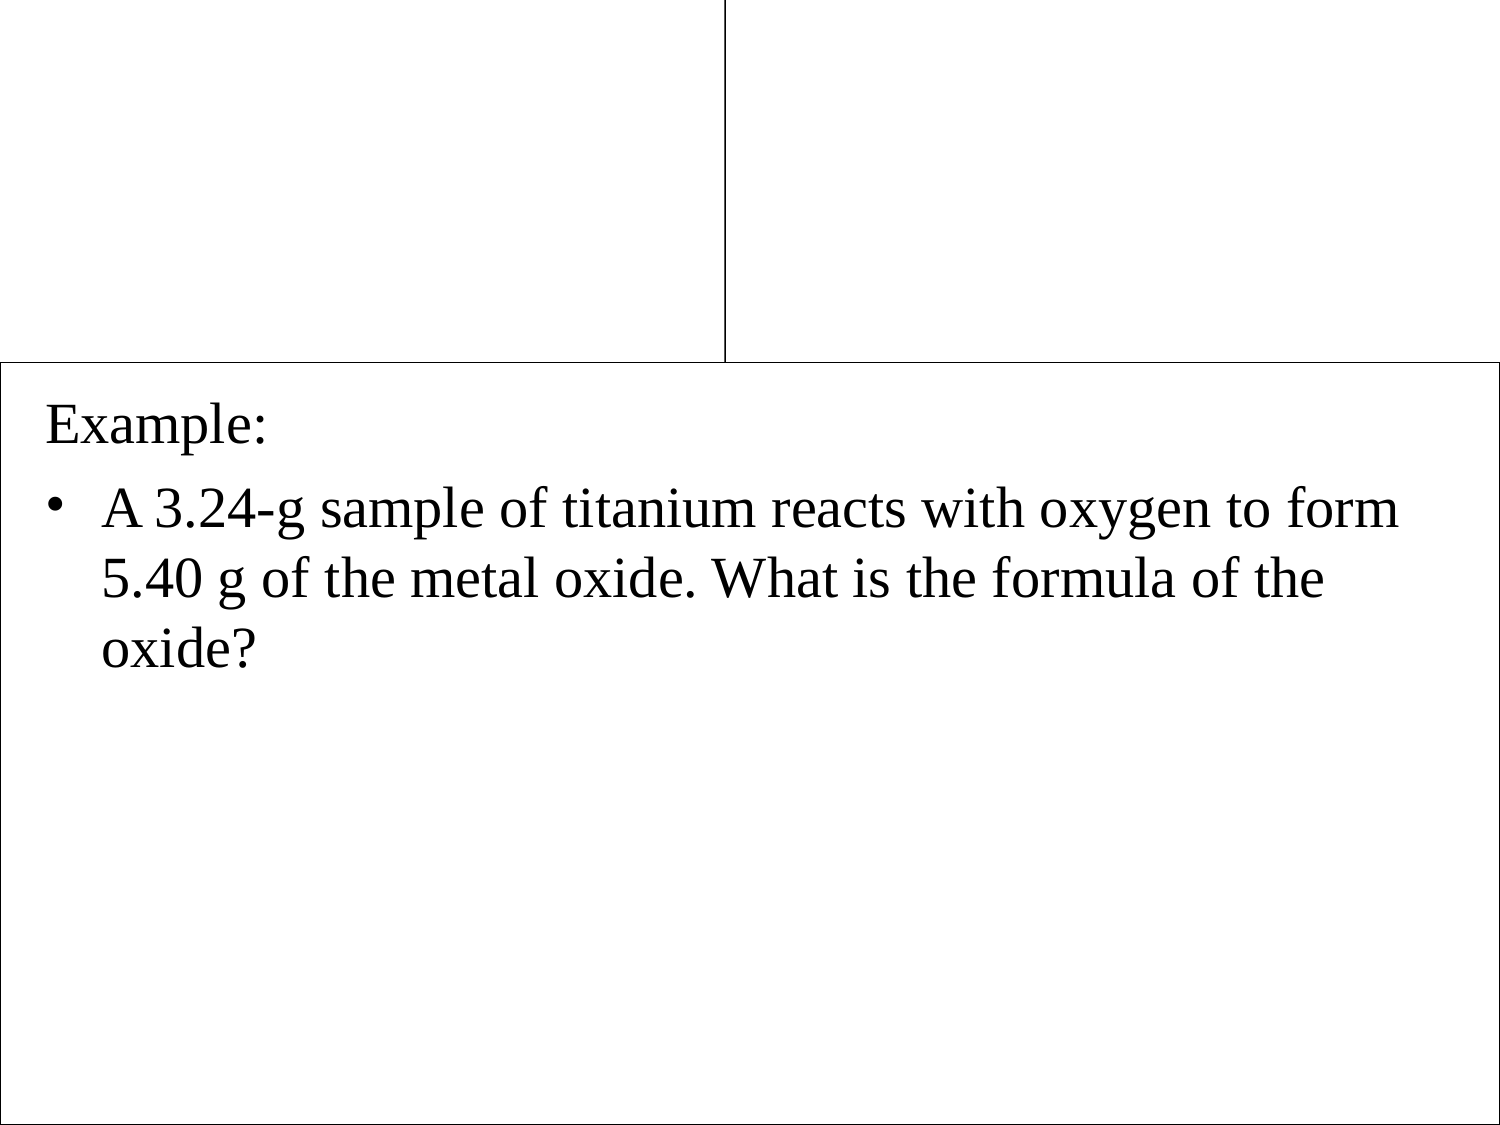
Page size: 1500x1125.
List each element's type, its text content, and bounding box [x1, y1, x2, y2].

text_box Example: A 3.24-g sample of titanium reacts with oxygen to form 5.40 g of the metal oxide. What is the formula of the oxide? [0, 362, 1500, 1125]
